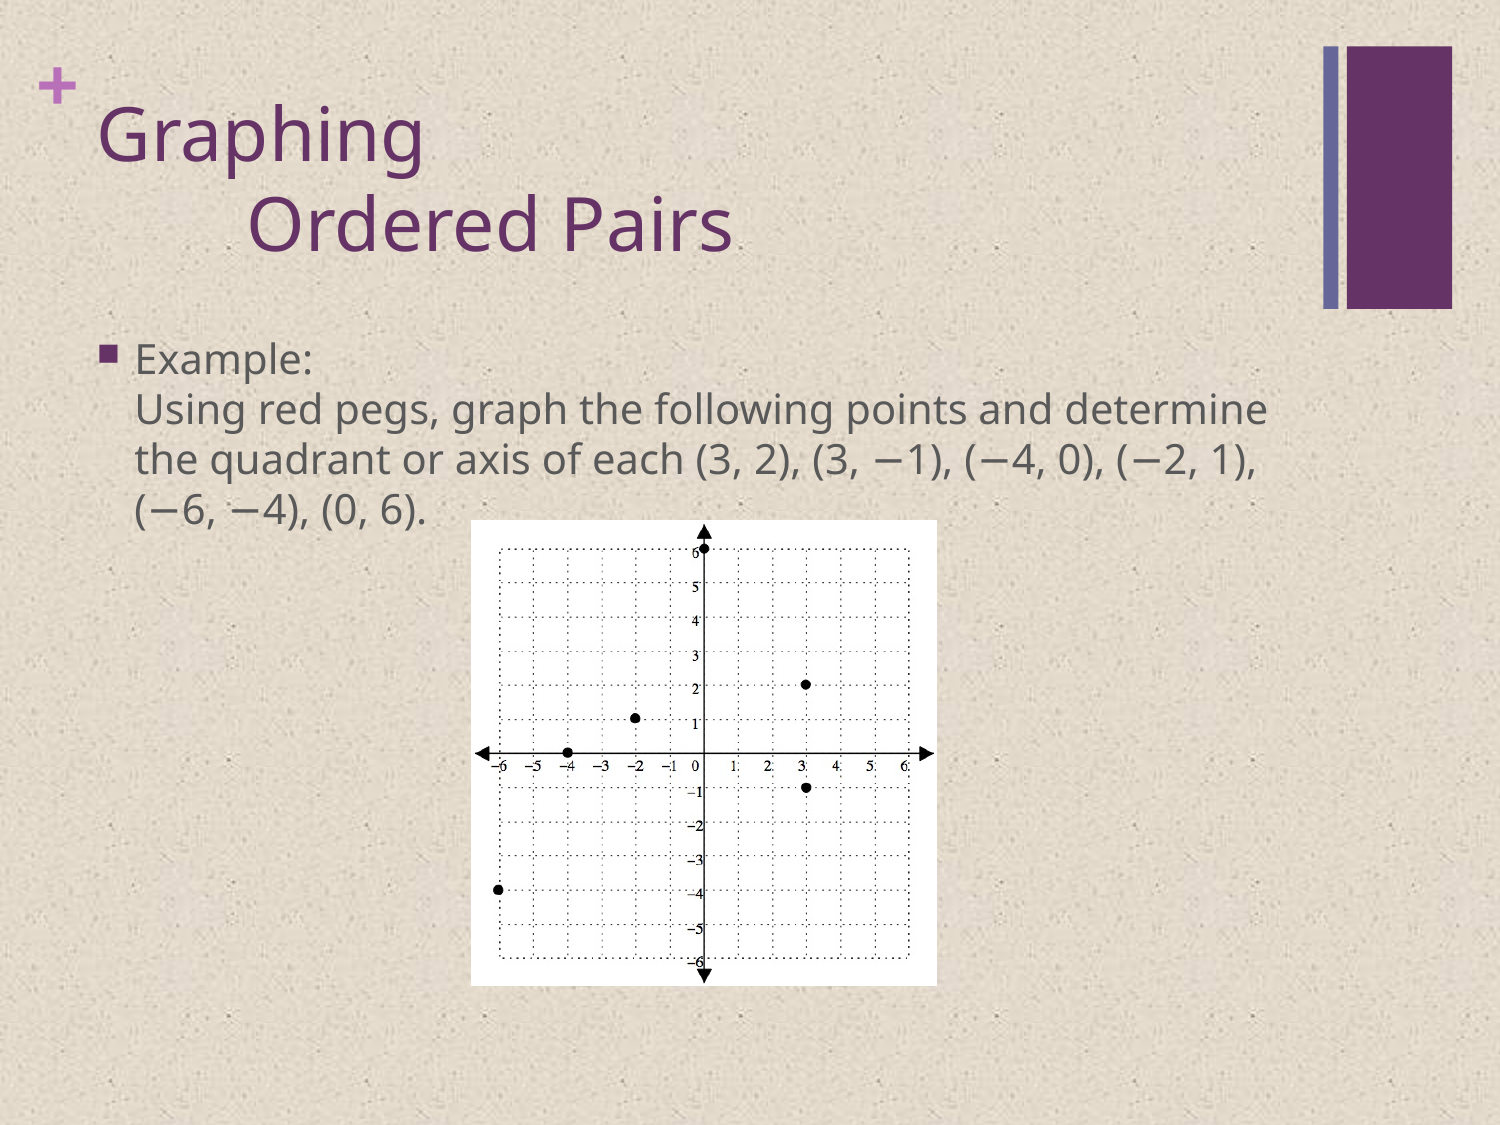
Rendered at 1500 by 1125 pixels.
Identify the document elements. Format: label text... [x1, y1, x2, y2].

list Example: Using red pegs, graph the following points and determine the quadrant or axis of each (3, 2), (3, −1), (−4, 0), (−2, 1), (−6, −4), (0, 6). [81, 324, 1322, 1005]
picture [0, 0, 1500, 1125]
title Graphing Ordered Pairs [81, 79, 1322, 263]
